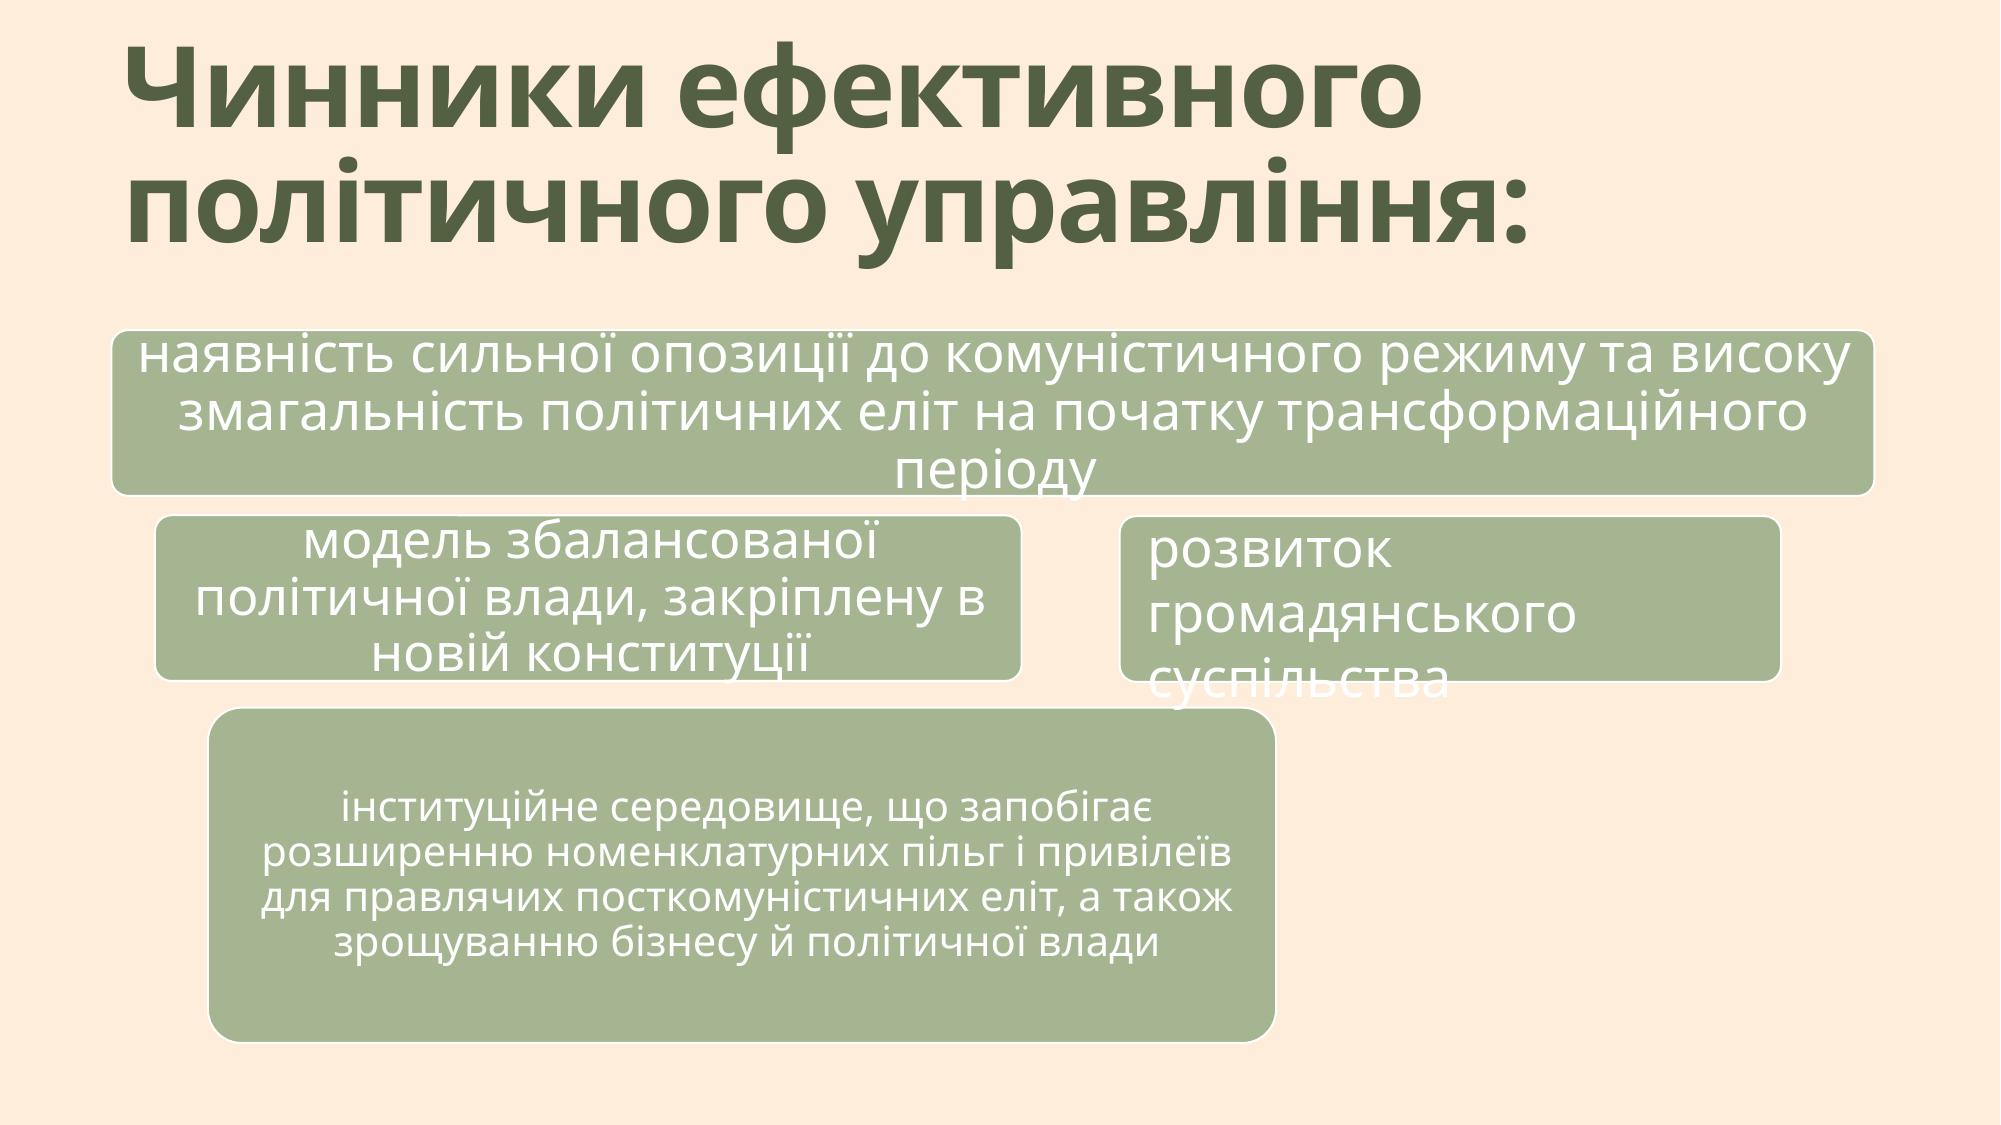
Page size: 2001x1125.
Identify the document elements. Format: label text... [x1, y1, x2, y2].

title Чинники ефективного політичного управління: [107, 81, 1875, 354]
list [110, 329, 1876, 1044]
